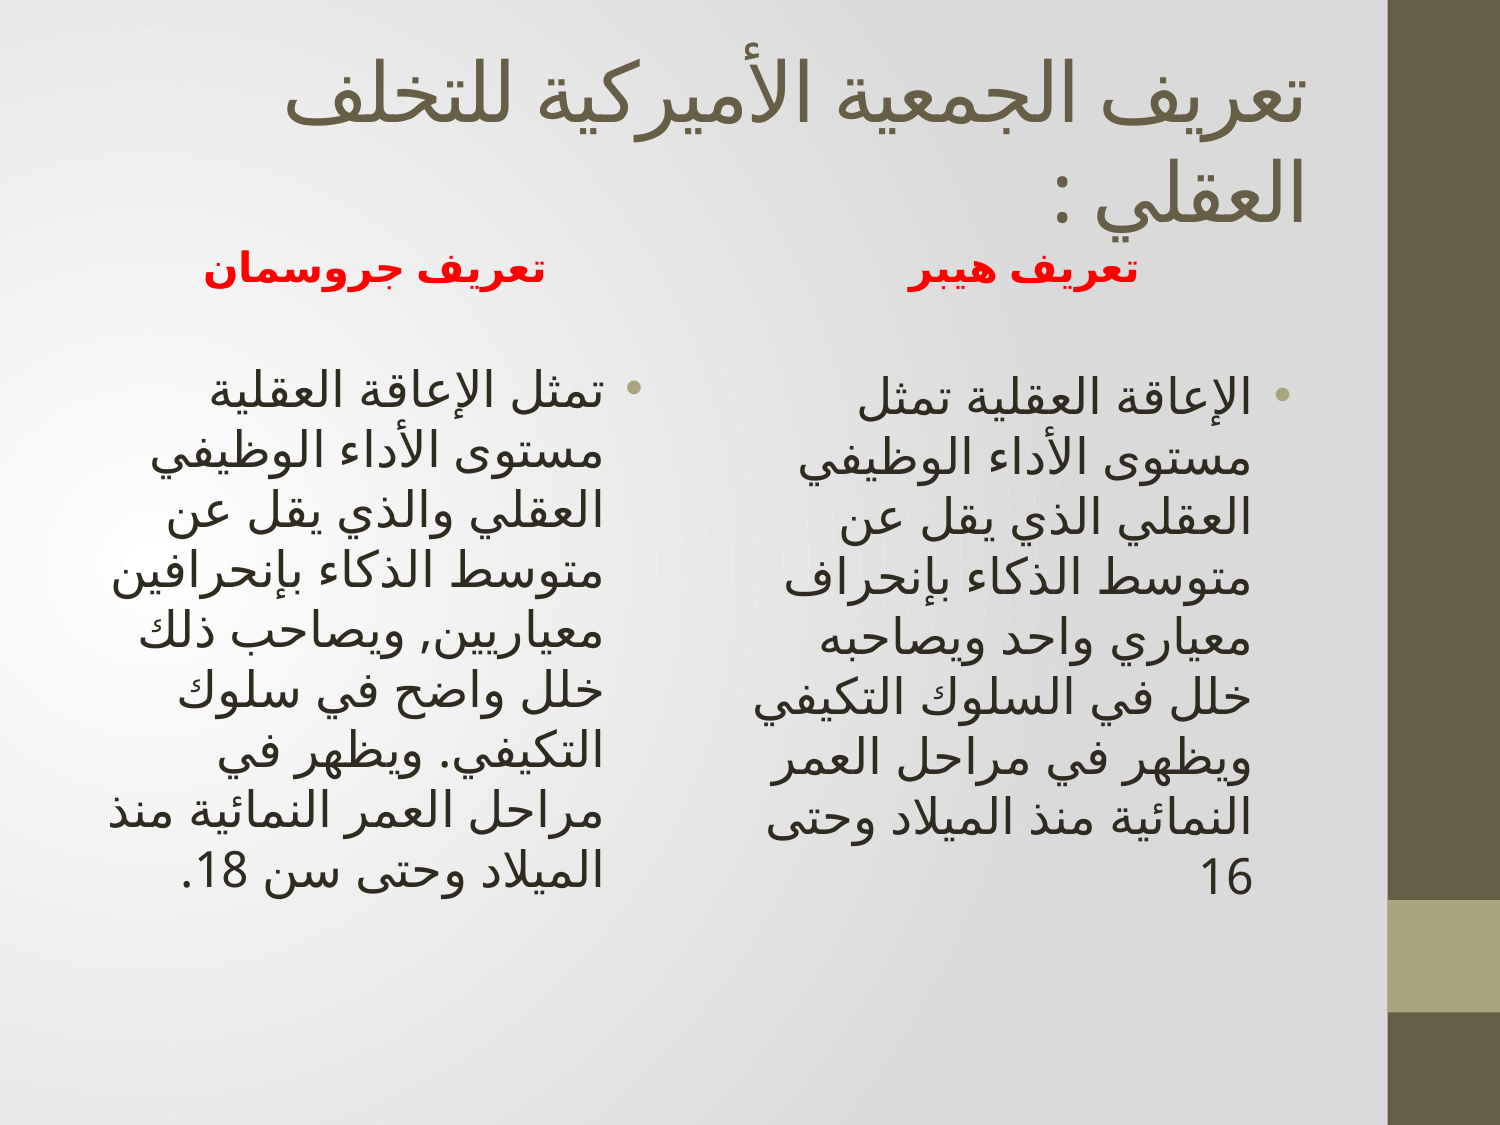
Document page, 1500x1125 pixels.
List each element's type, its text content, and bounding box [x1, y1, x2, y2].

title تعريف الجمعية الأميركية للتخلف العقلي : [75, 45, 1325, 233]
list الإعاقة العقلية تمثل مستوى الأداء الوظيفي العقلي الذي يقل عن متوسط الذكاء بإنحراف معياري واحد ويصاحبه خلل في السلوك التكيفي ويظهر في مراحل العمر النمائية منذ الميلاد وحتى 16 [725, 356, 1325, 1005]
list تمثل الإعاقة العقلية مستوى الأداء الوظيفي العقلي والذي يقل عن متوسط الذكاء بإنحرافين معياريين, ويصاحب ذلك خلل واضح في سلوك التكيفي. ويظهر في مراحل العمر النمائية منذ الميلاد وحتى سن 18. [76, 349, 677, 999]
list تعريف جروسمان [75, 251, 675, 357]
list تعريف هيبر [725, 251, 1325, 356]
